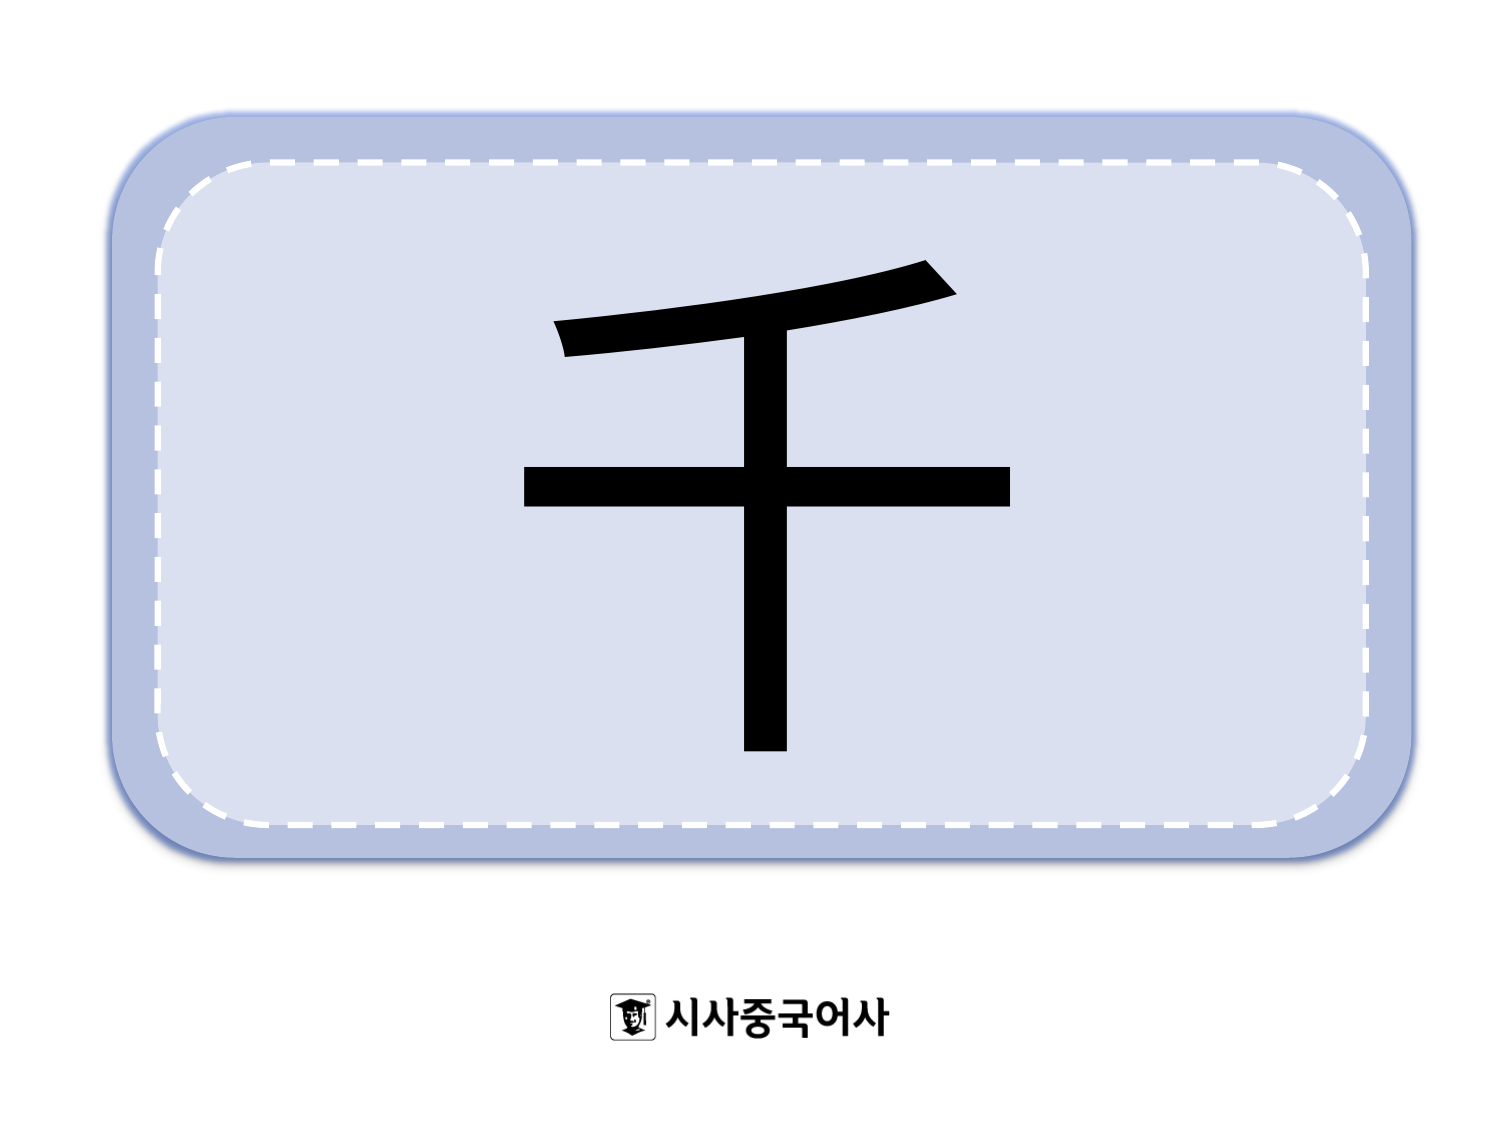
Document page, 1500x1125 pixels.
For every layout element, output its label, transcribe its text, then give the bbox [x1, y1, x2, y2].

picture [602, 987, 898, 1047]
text_box 千 [162, 160, 1371, 824]
